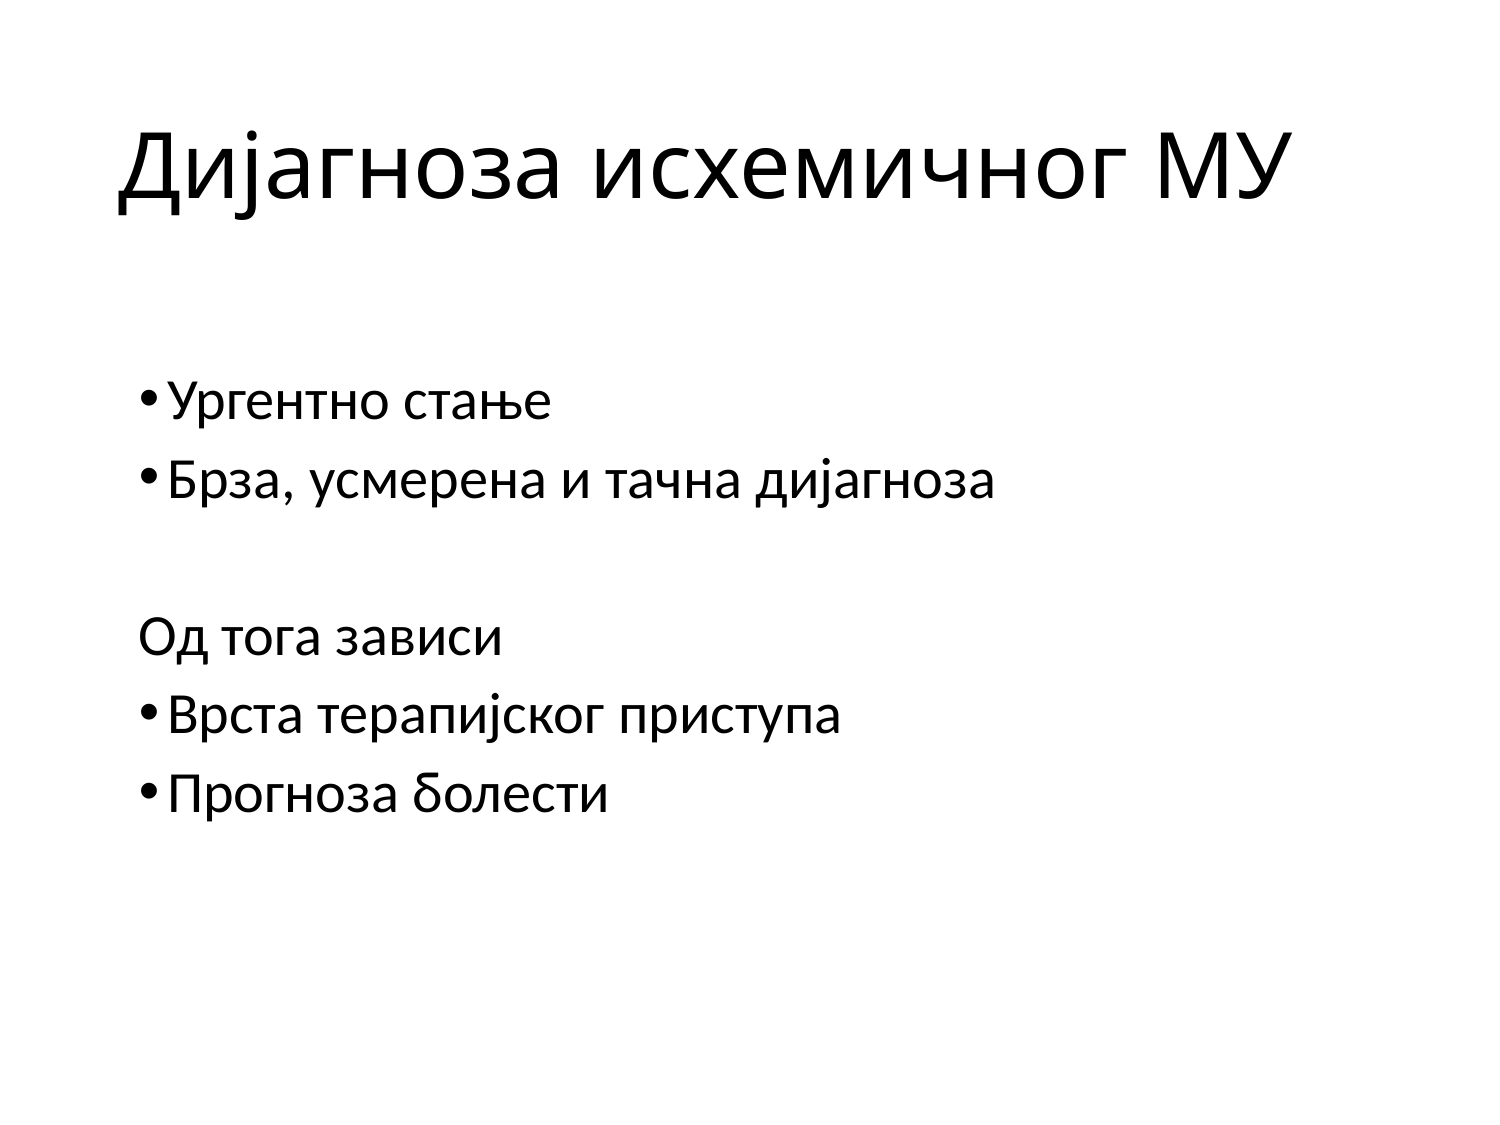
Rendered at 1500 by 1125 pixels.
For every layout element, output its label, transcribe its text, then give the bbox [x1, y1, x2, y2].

title Дијагноза исхемичног МУ [103, 59, 1397, 278]
list Ургентно стање Брза, усмерена и тачна дијагноза Од тога зависи Врста терапијског приступа Прогноза болести [123, 361, 1438, 870]
